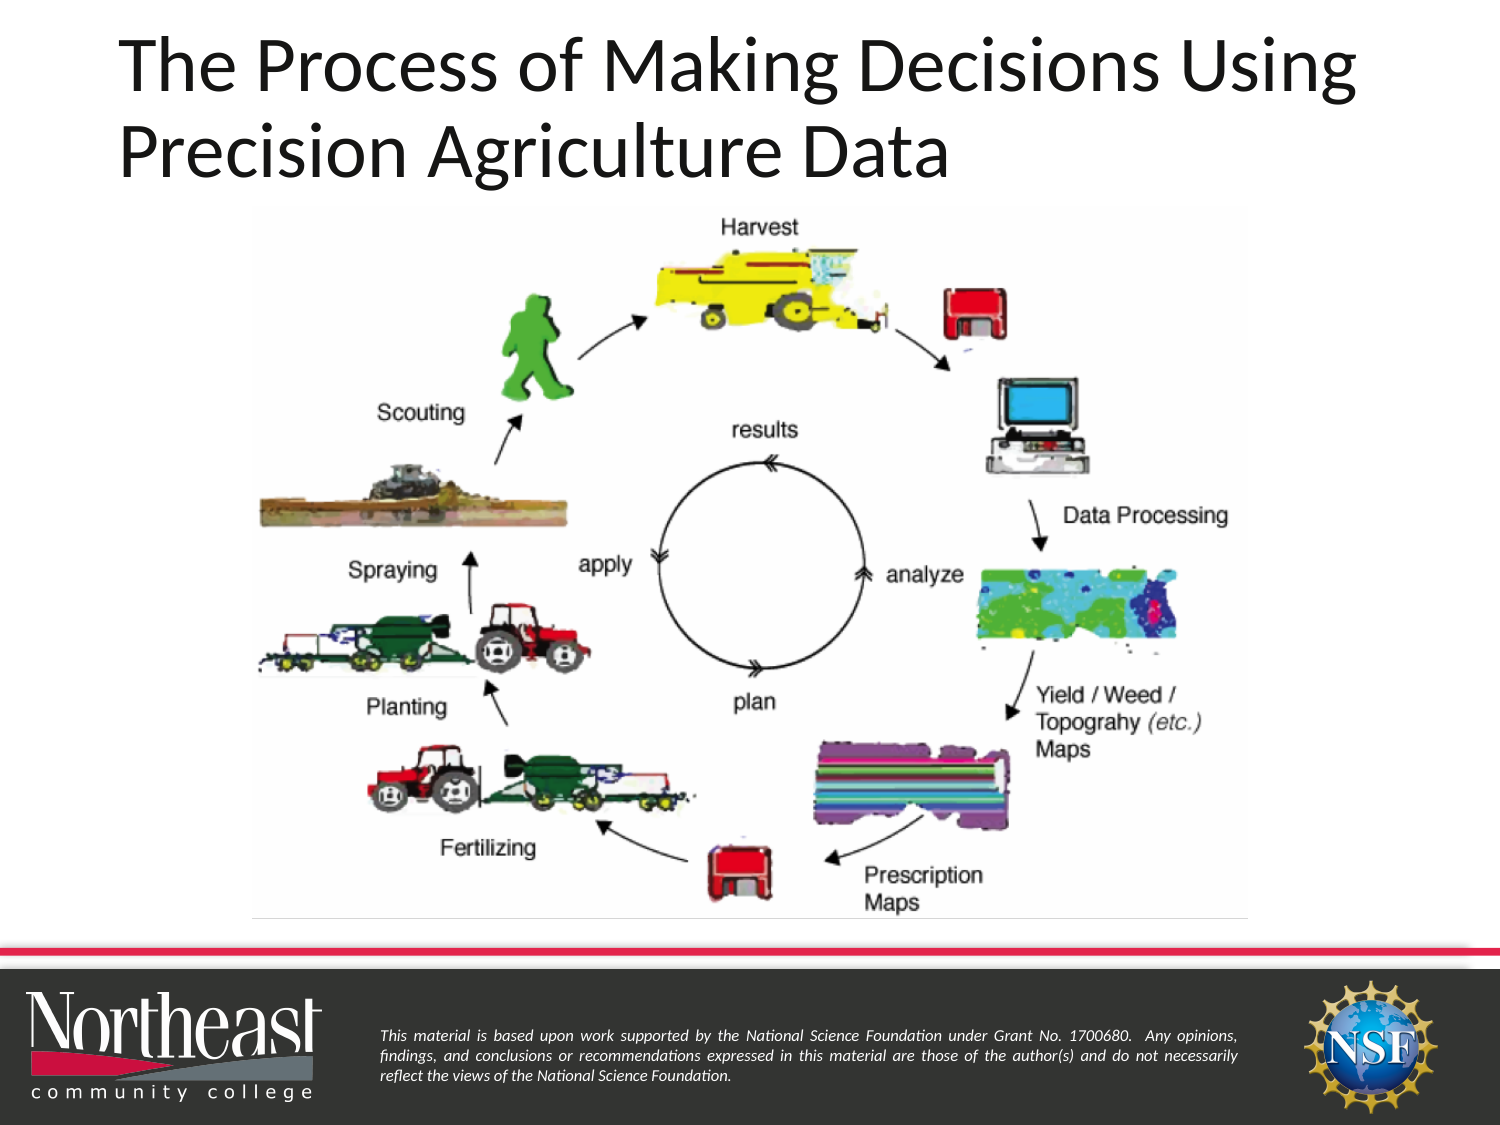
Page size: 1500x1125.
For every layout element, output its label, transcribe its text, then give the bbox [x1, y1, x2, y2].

picture [1302, 978, 1440, 1116]
title The Process of Making Decisions Using Precision Agriculture Data [103, 0, 1397, 218]
picture [252, 205, 1248, 920]
picture [26, 992, 322, 1102]
